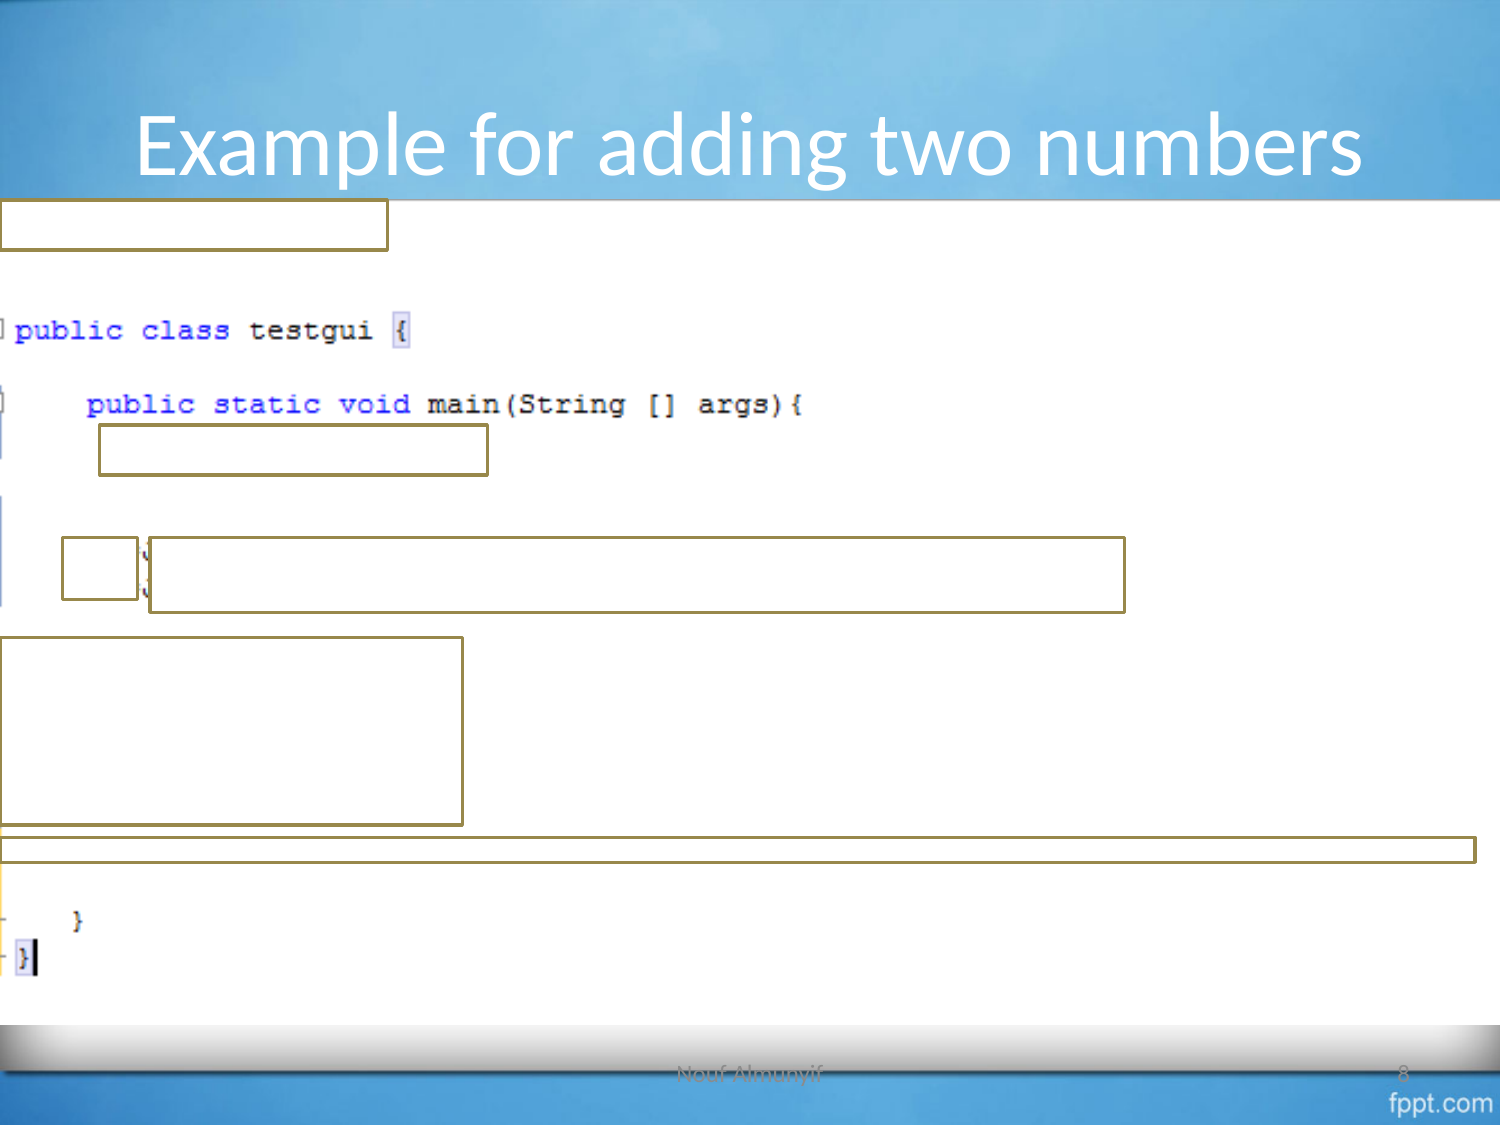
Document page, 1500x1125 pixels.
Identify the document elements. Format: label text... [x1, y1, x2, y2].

picture [0, 0, 1500, 1125]
footer Nouf Almunyif [512, 1042, 988, 1103]
slide_number 8 [1074, 1042, 1425, 1103]
title Example for adding two numbers [75, 45, 1425, 196]
